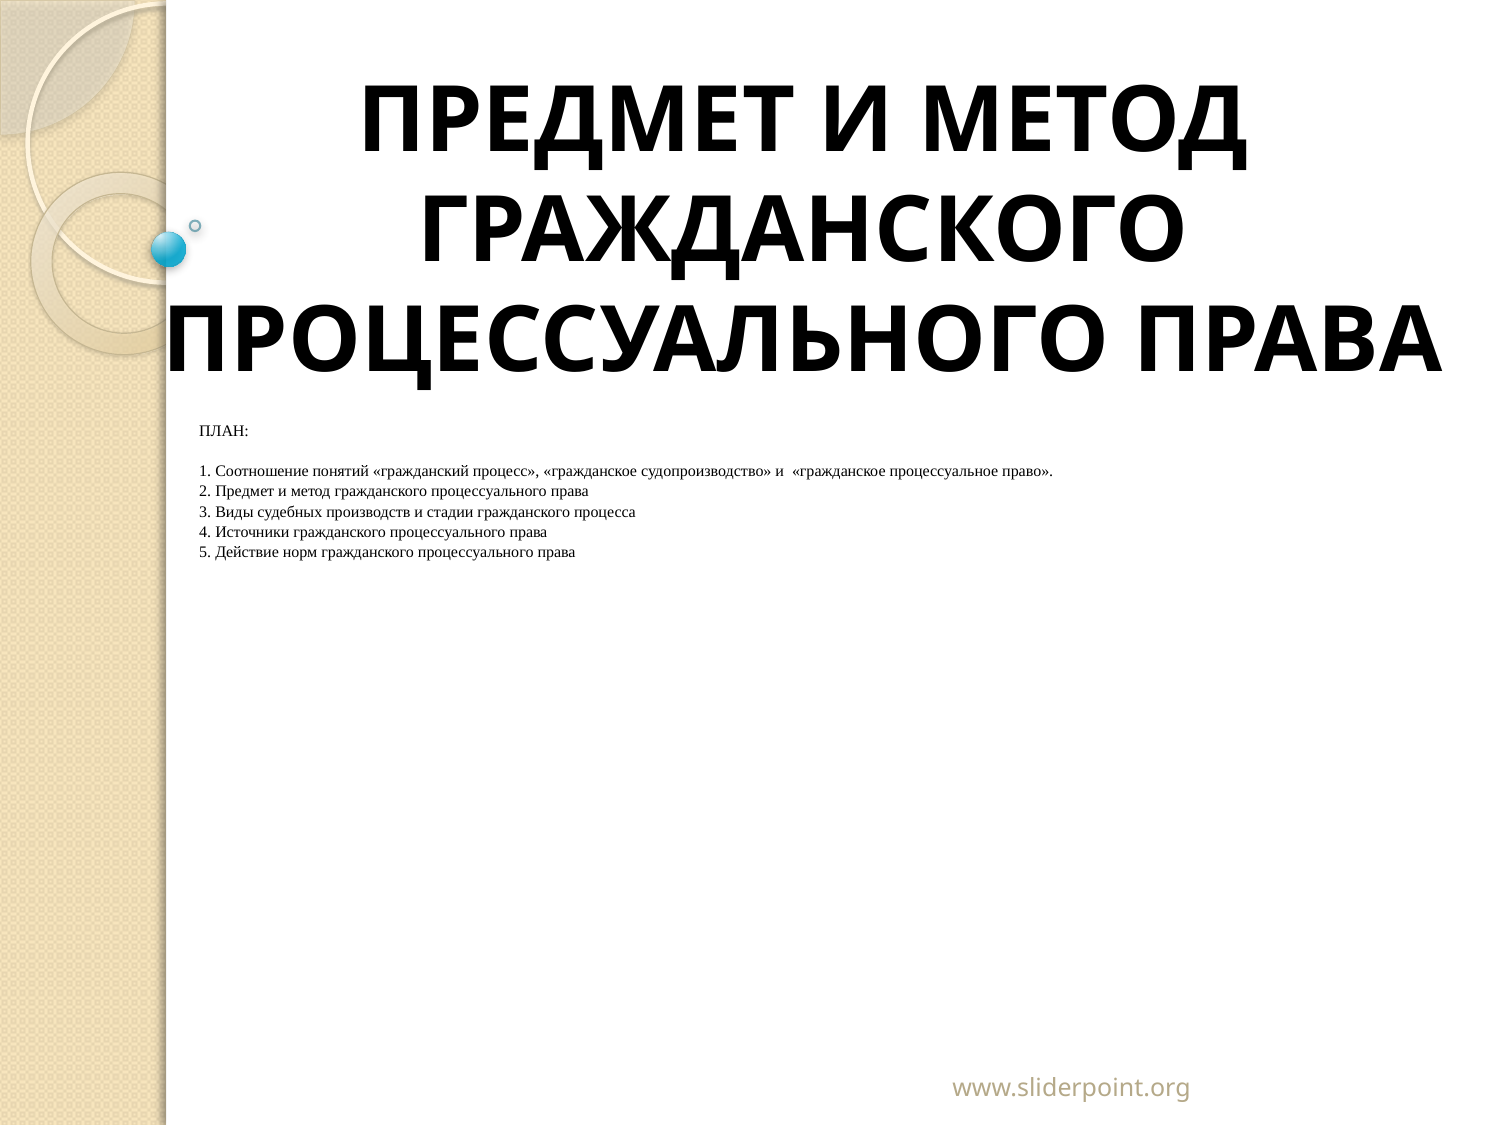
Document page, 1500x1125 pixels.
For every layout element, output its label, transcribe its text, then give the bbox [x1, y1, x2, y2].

title ПРЕДМЕТ И МЕТОД ГРАЖДАНСКОГО ПРОЦЕССУАЛЬНОГО ПРАВА [53, 196, 1500, 397]
footer www.sliderpoint.org [937, 1034, 1413, 1113]
subtitle ПЛАН: 1. Соотношение понятий «гражданский процесс», «гражданское судопроизводство» и «гражданское процессуальное право». 2. Предмет и метод гражданского процессуального права 3. Виды судебных производств и стадии гражданского процесса 4. Источники гражданского процессуального права 5. Действие норм гражданского процессуального права [183, 420, 1465, 571]
